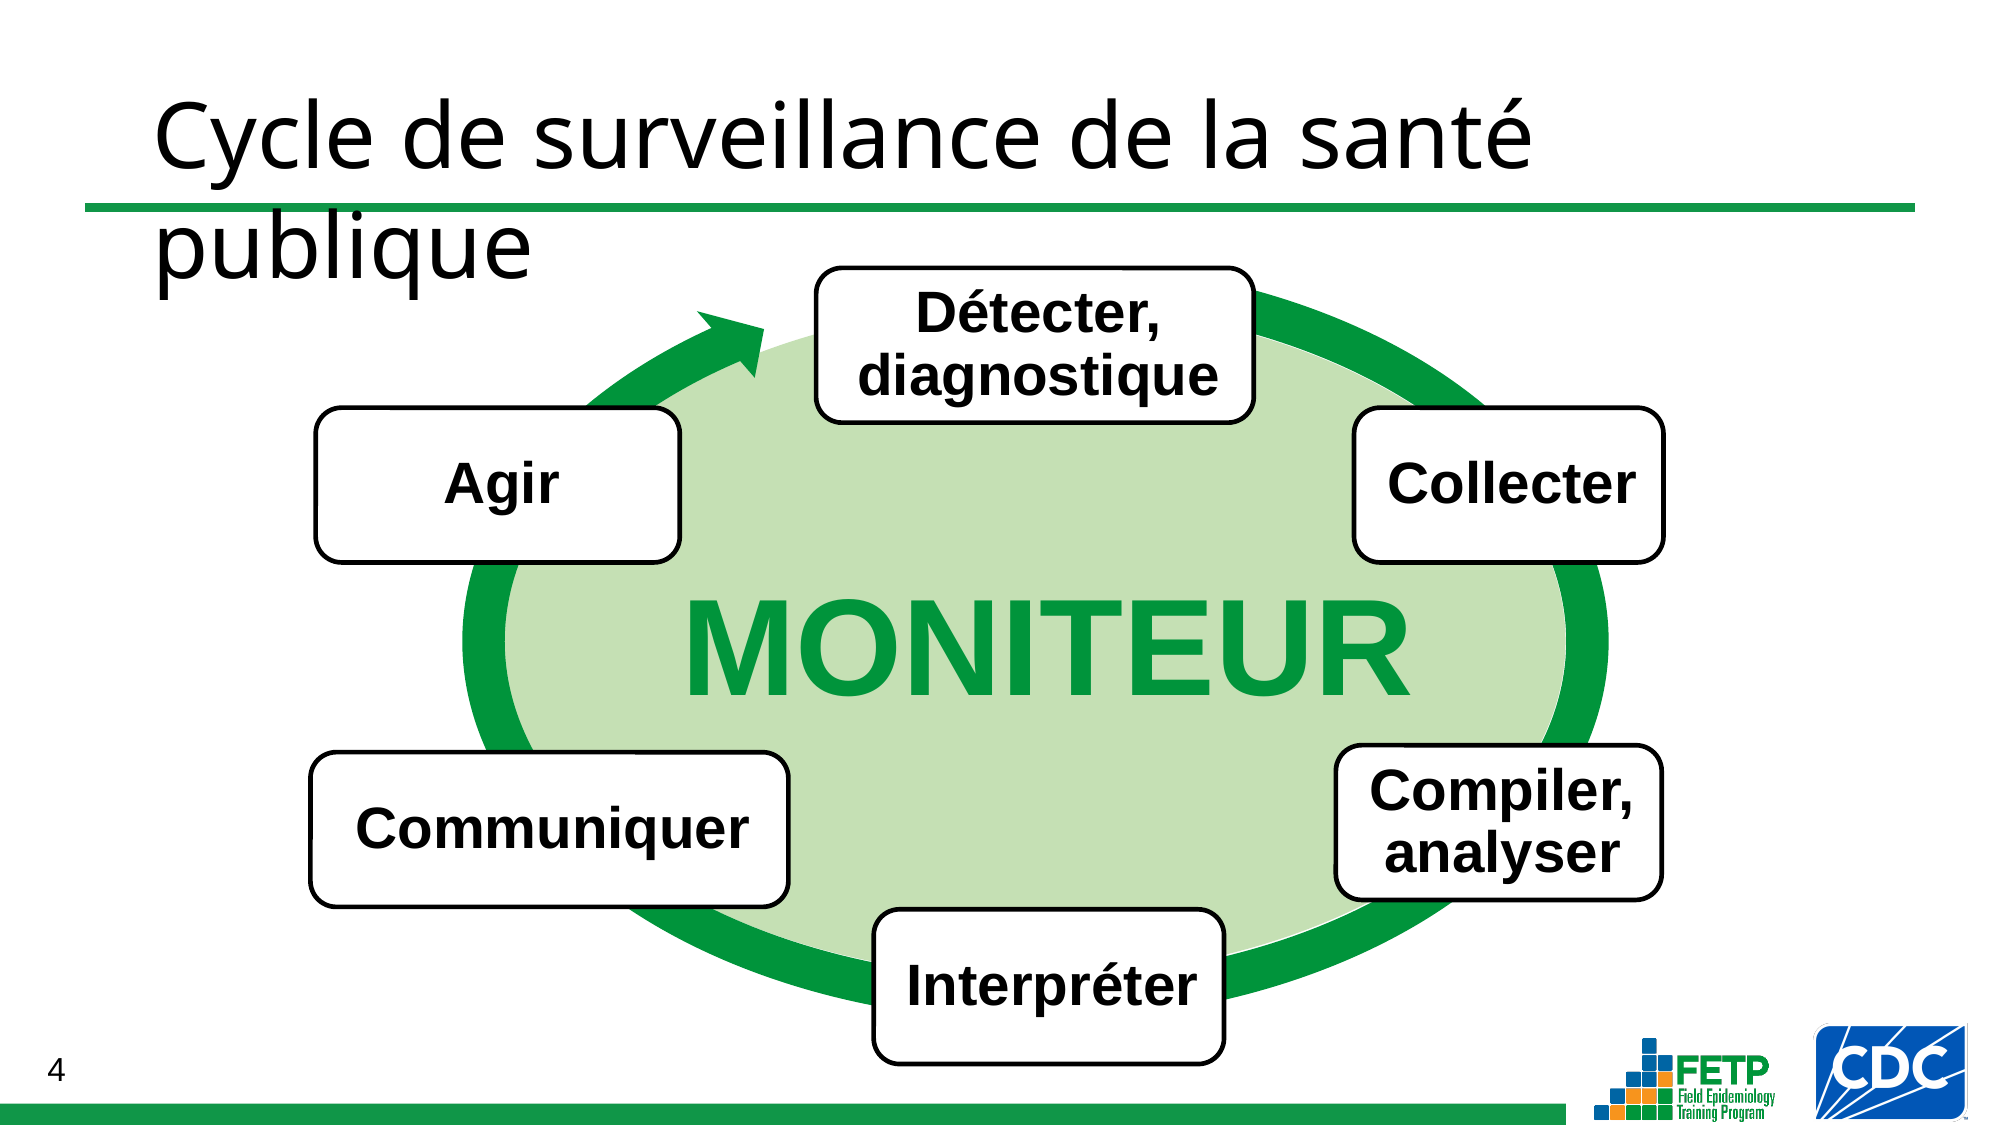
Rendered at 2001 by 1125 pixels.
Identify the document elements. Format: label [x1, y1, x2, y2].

picture [1594, 1038, 1775, 1122]
picture [1813, 1023, 1968, 1122]
